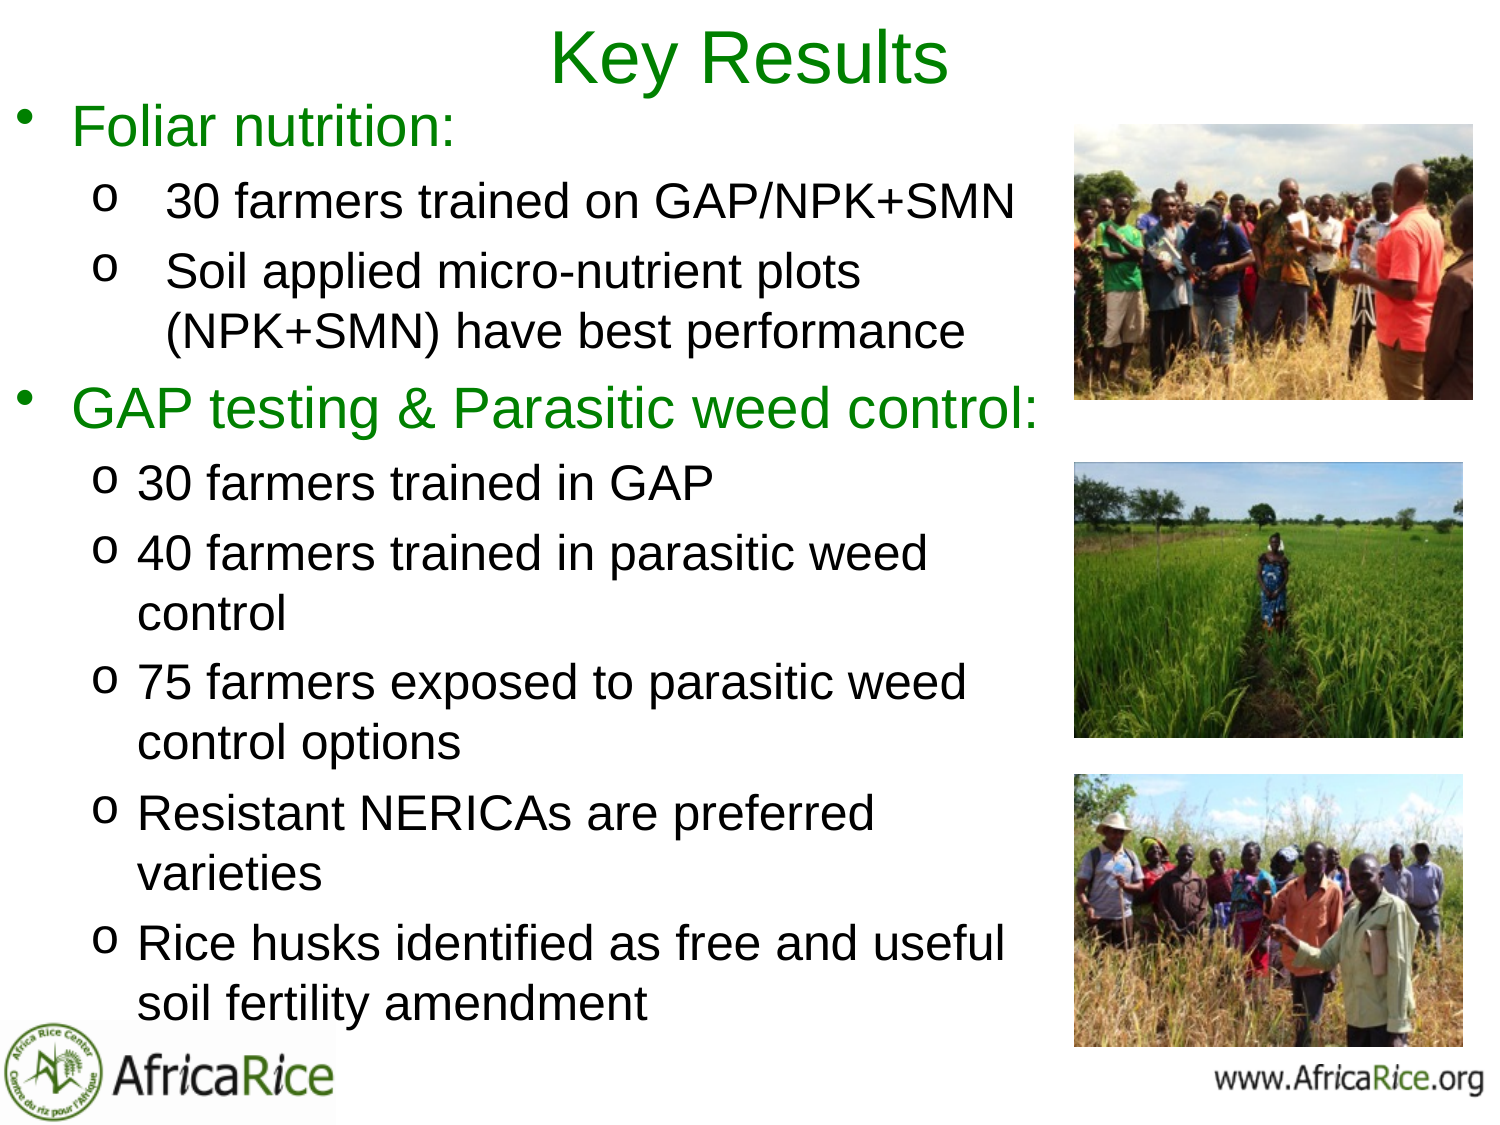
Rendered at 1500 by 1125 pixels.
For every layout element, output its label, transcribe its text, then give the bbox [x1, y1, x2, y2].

picture [0, 1020, 336, 1125]
picture [1074, 124, 1473, 401]
picture [1074, 774, 1463, 1047]
picture [1212, 1064, 1488, 1100]
list Foliar nutrition: 30 farmers trained on GAP/NPK+SMN Soil applied micro-nutrient plots (NPK+SMN) have best performance GAP testing & Parasitic weed control: 30 farmers trained in GAP 40 farmers trained in parasitic weed control 75 farmers exposed to parasitic weed control options Resistant NERICAs are preferred varieties Rice husks identified as free and useful soil fertility amendment [0, 80, 1063, 988]
title Key Results [0, 7, 1500, 101]
picture [1074, 462, 1463, 738]
